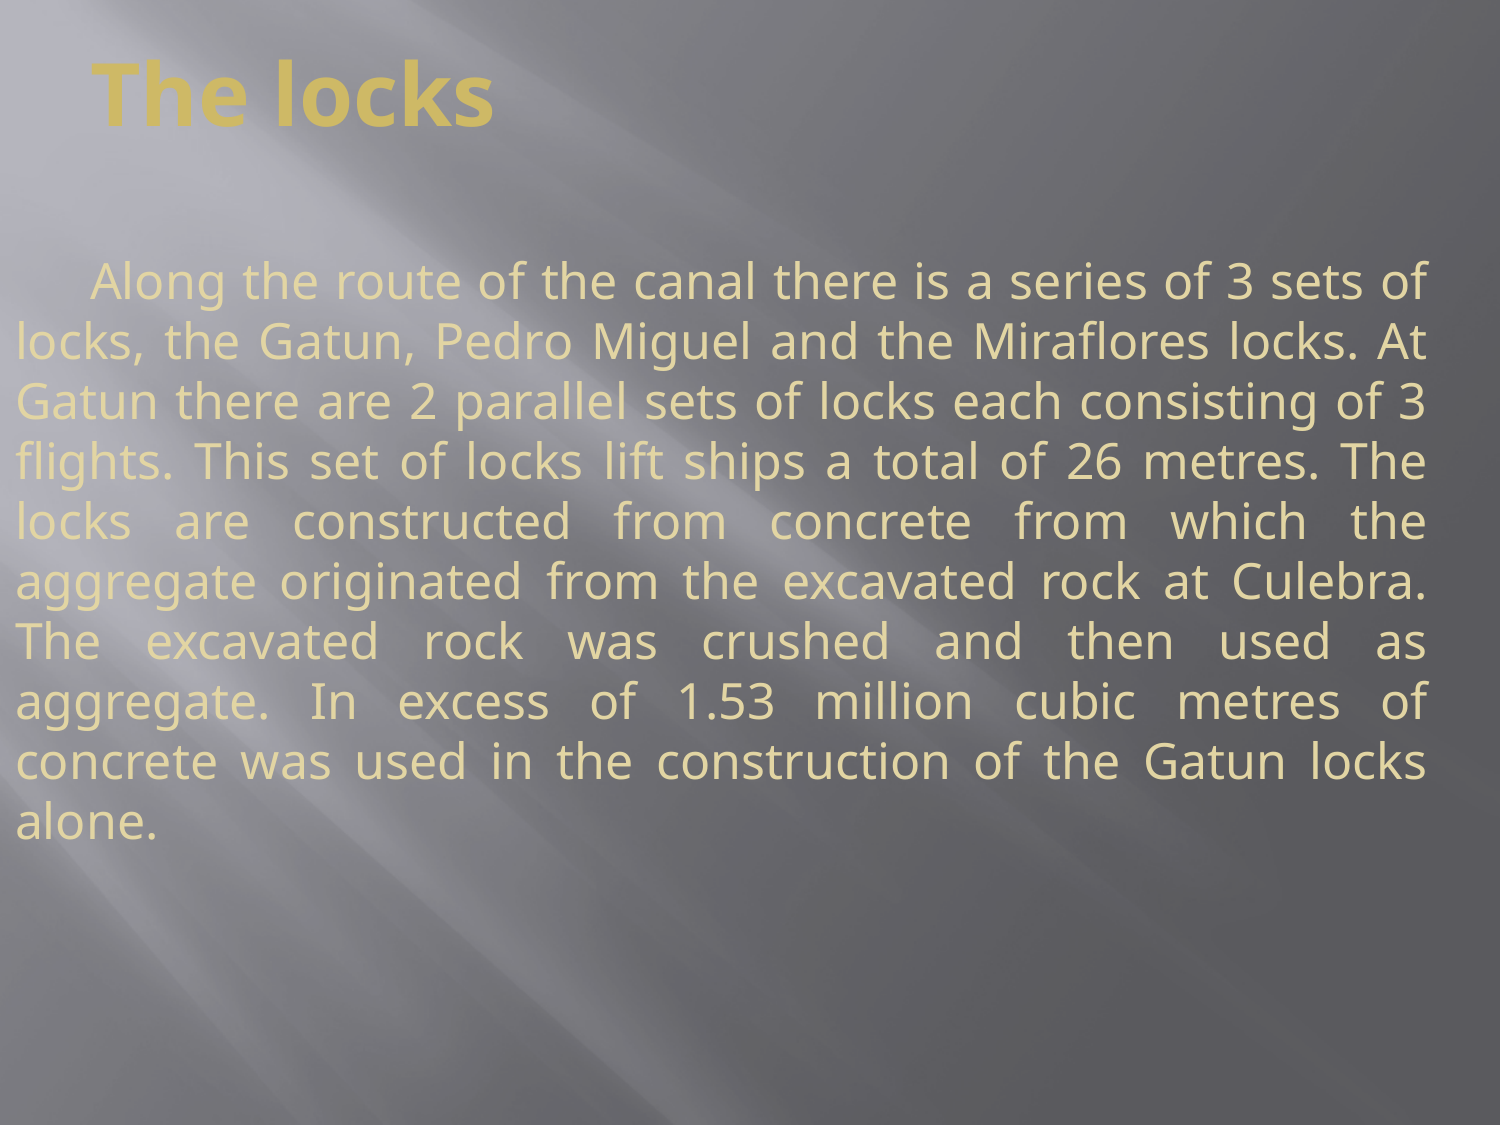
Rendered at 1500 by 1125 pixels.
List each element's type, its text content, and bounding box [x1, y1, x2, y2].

text_box The locks Along the route of the canal there is a series of 3 sets of locks, the Gatun, Pedro Miguel and the Miraflores locks. At Gatun there are 2 parallel sets of locks each consisting of 3 flights. This set of locks lift ships a total of 26 metres. The locks are constructed from concrete from which the aggregate originated from the excavated rock at Culebra. The excavated rock was crushed and then used as aggregate. In excess of 1.53 million cubic metres of concrete was used in the construction of the Gatun locks alone. [0, 18, 1444, 850]
